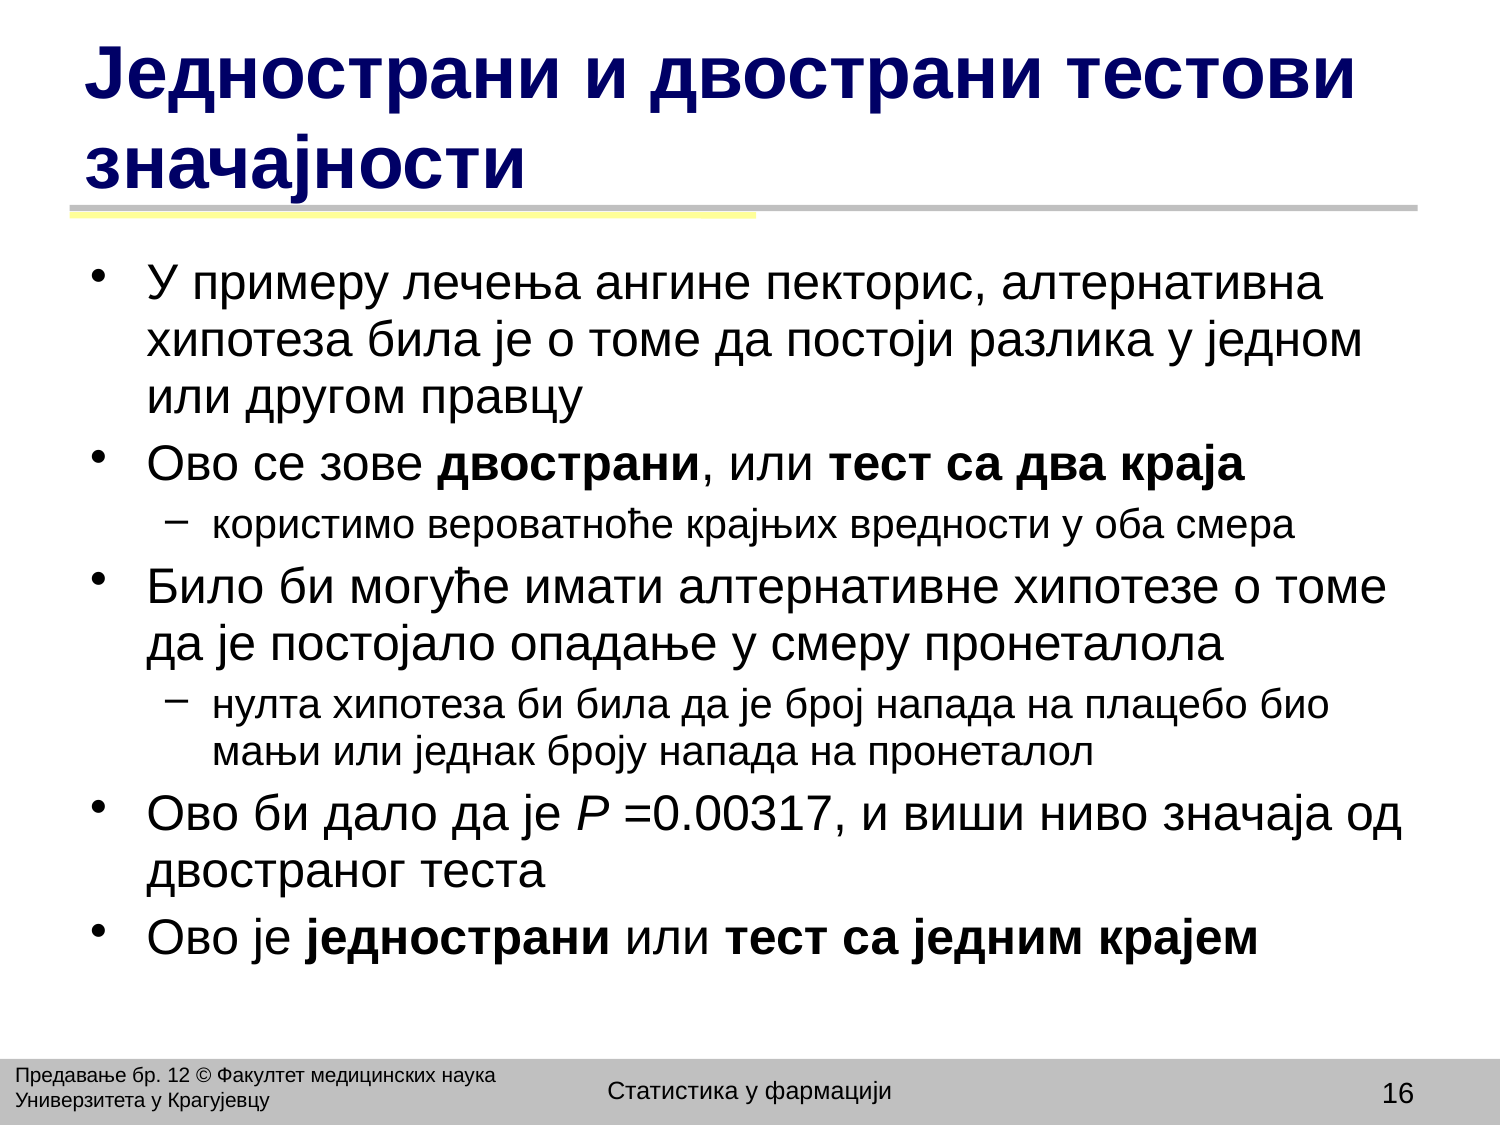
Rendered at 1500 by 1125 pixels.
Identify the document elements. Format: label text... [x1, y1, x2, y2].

title Jеднострани и двострани тестови значајности [69, 19, 1426, 208]
footer Статистика у фармацији [512, 1066, 988, 1125]
list У примеру лечења ангине пекторис, алтернативна хипотеза била је о томе да постоји разлика у једном или другом правцу Ово се зове двострани, или тест са два краја користимо вероватноће крајњих вредности у оба смера Било би могуће имати алтернативне хипотезе о томе да је постојало опадање у смеру пронеталола нулта хипотеза би била да је број напада на плацебо био мањи или једнак броју напада на пронеталол Ово би дало да је P =0.00317, и виши ниво значаја од двостраног теста Ово је једнострани или тест са једним крајем [74, 246, 1426, 1023]
slide_number 16 [1079, 1066, 1430, 1125]
slide_number Предавање бр. 12 © Факултет медицинских наука Универзитета у Крагујевцу [0, 1053, 621, 1108]
